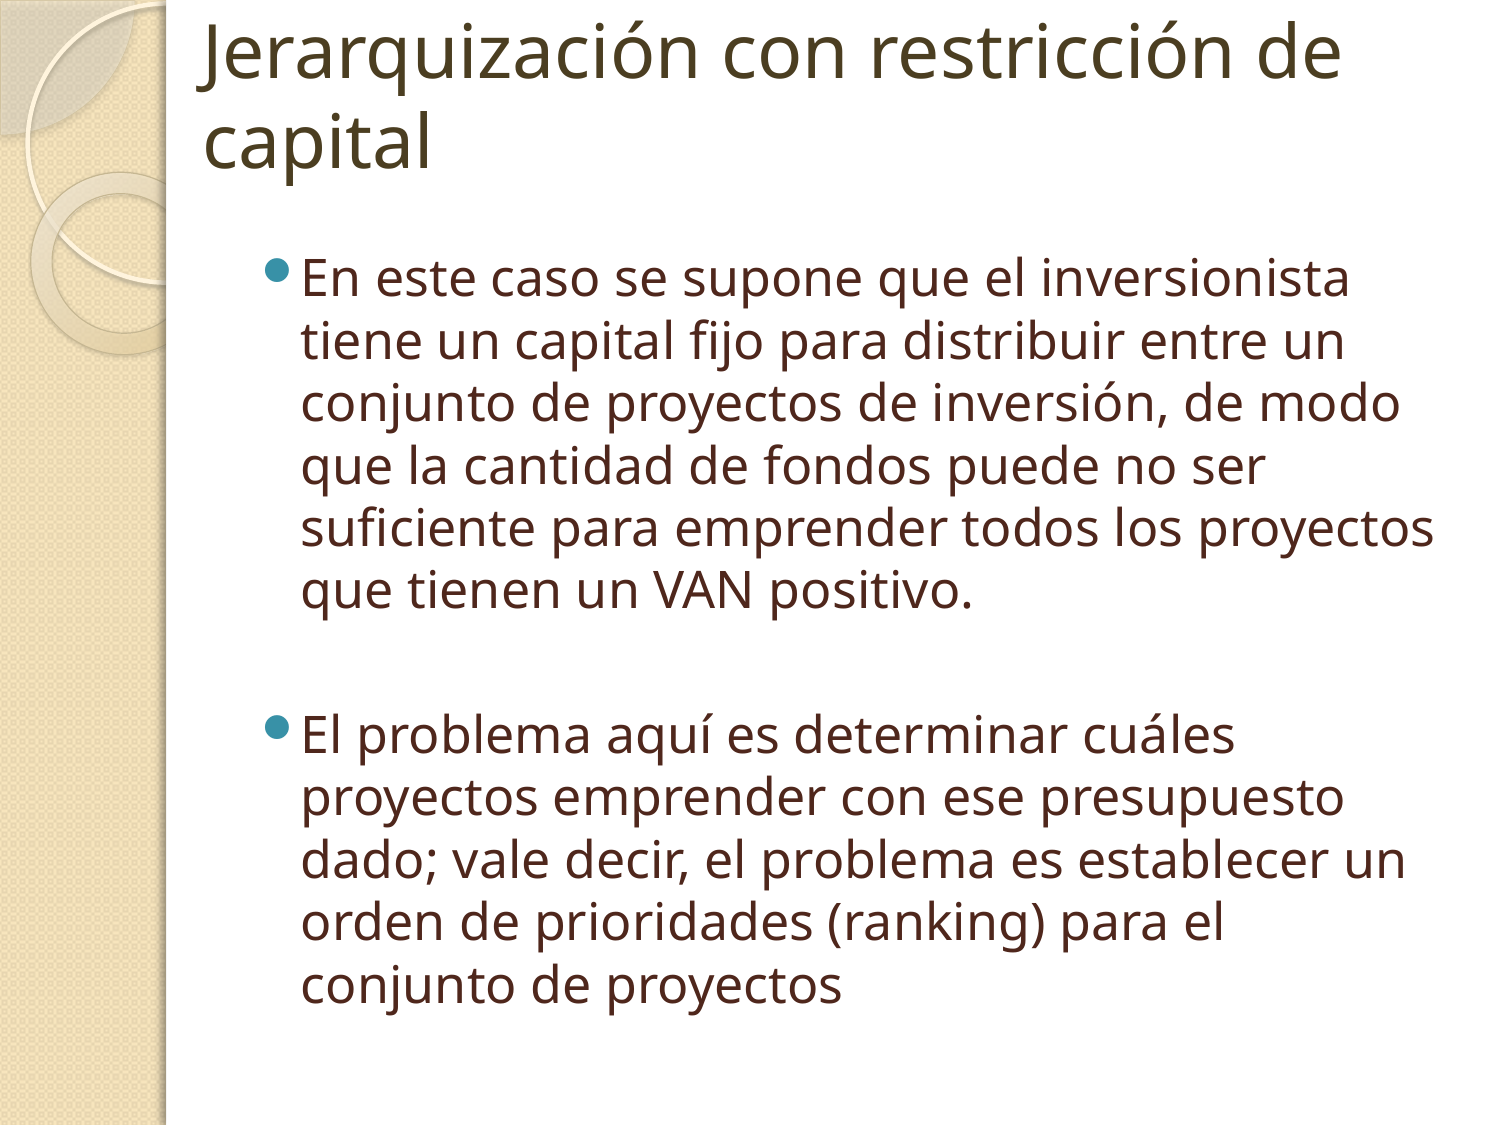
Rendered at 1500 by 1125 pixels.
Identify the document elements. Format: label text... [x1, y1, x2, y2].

title Jerarquización con restricción de capital [187, 45, 1466, 233]
list En este caso se supone que el inversionista tiene un capital fijo para distribuir entre un conjunto de proyectos de inversión, de modo que la cantidad de fondos puede no ser suficiente para emprender todos los proyectos que tienen un VAN positivo. El problema aquí es determinar cuáles proyectos emprender con ese presupuesto dado; vale decir, el problema es establecer un orden de prioridades (ranking) para el conjunto de proyectos [235, 237, 1466, 1025]
